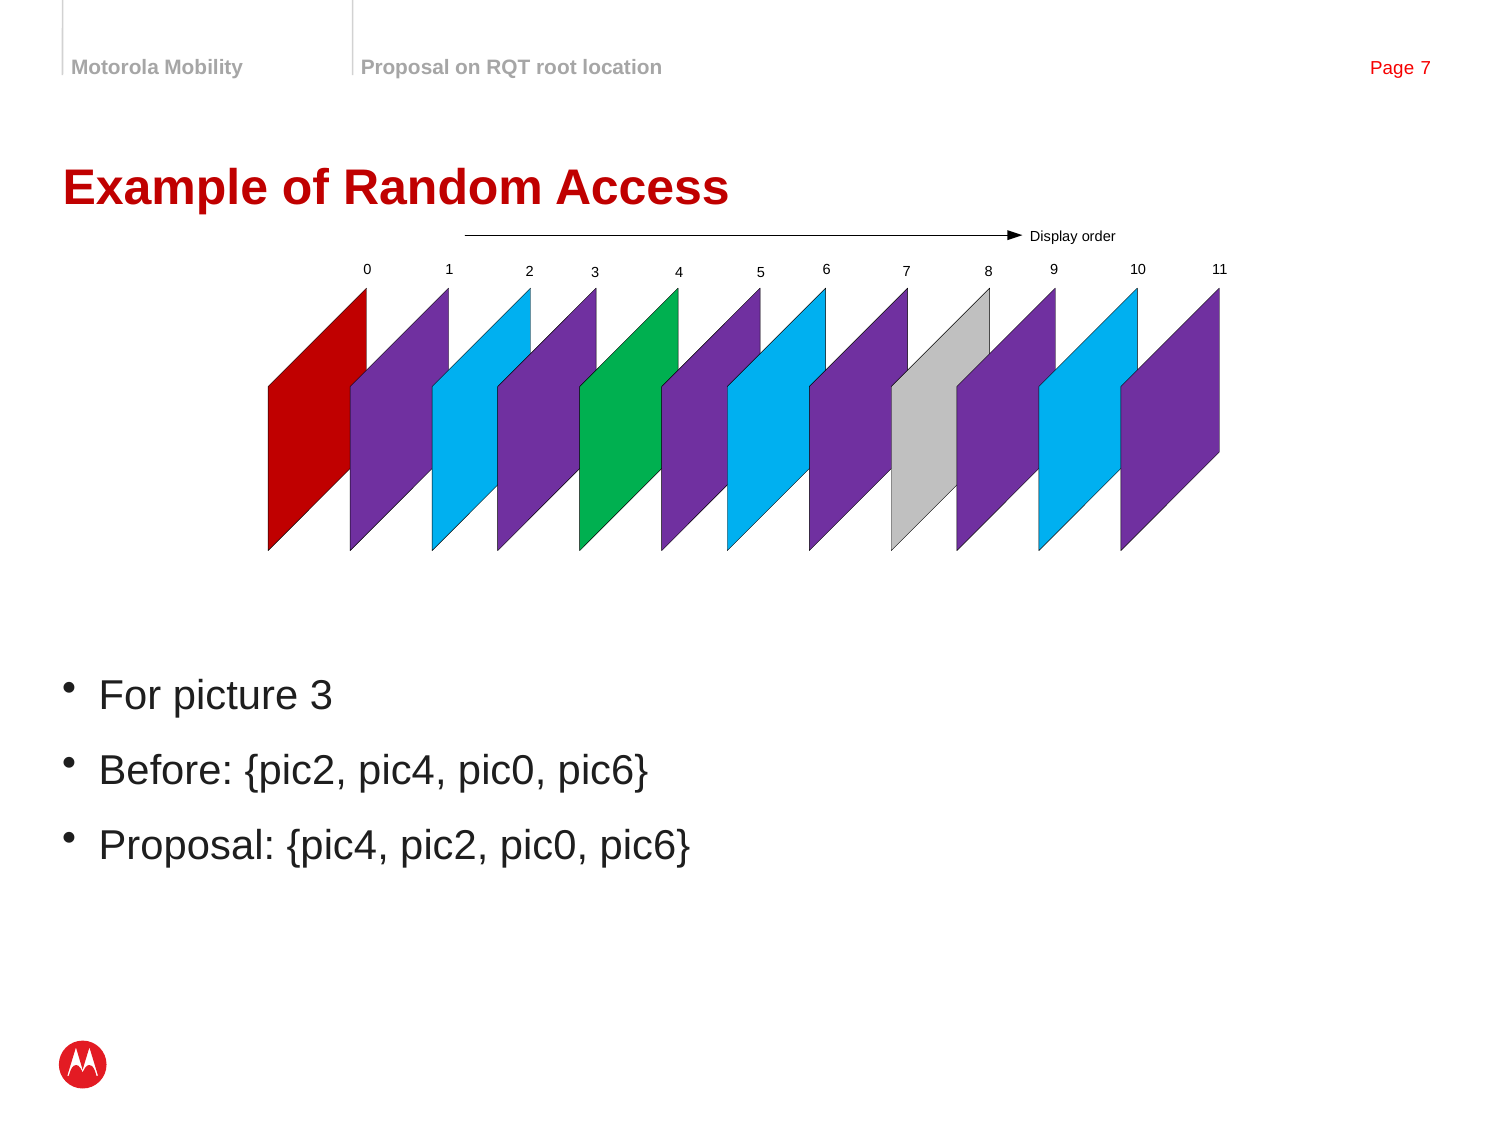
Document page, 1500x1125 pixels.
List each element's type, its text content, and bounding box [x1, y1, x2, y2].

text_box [265, 216, 1240, 554]
list For picture 3 Before: {pic2, pic4, pic0, pic6} Proposal: {pic4, pic2, pic0, pic6} [61, 292, 1439, 938]
title Example of Random Access [62, 78, 1439, 215]
